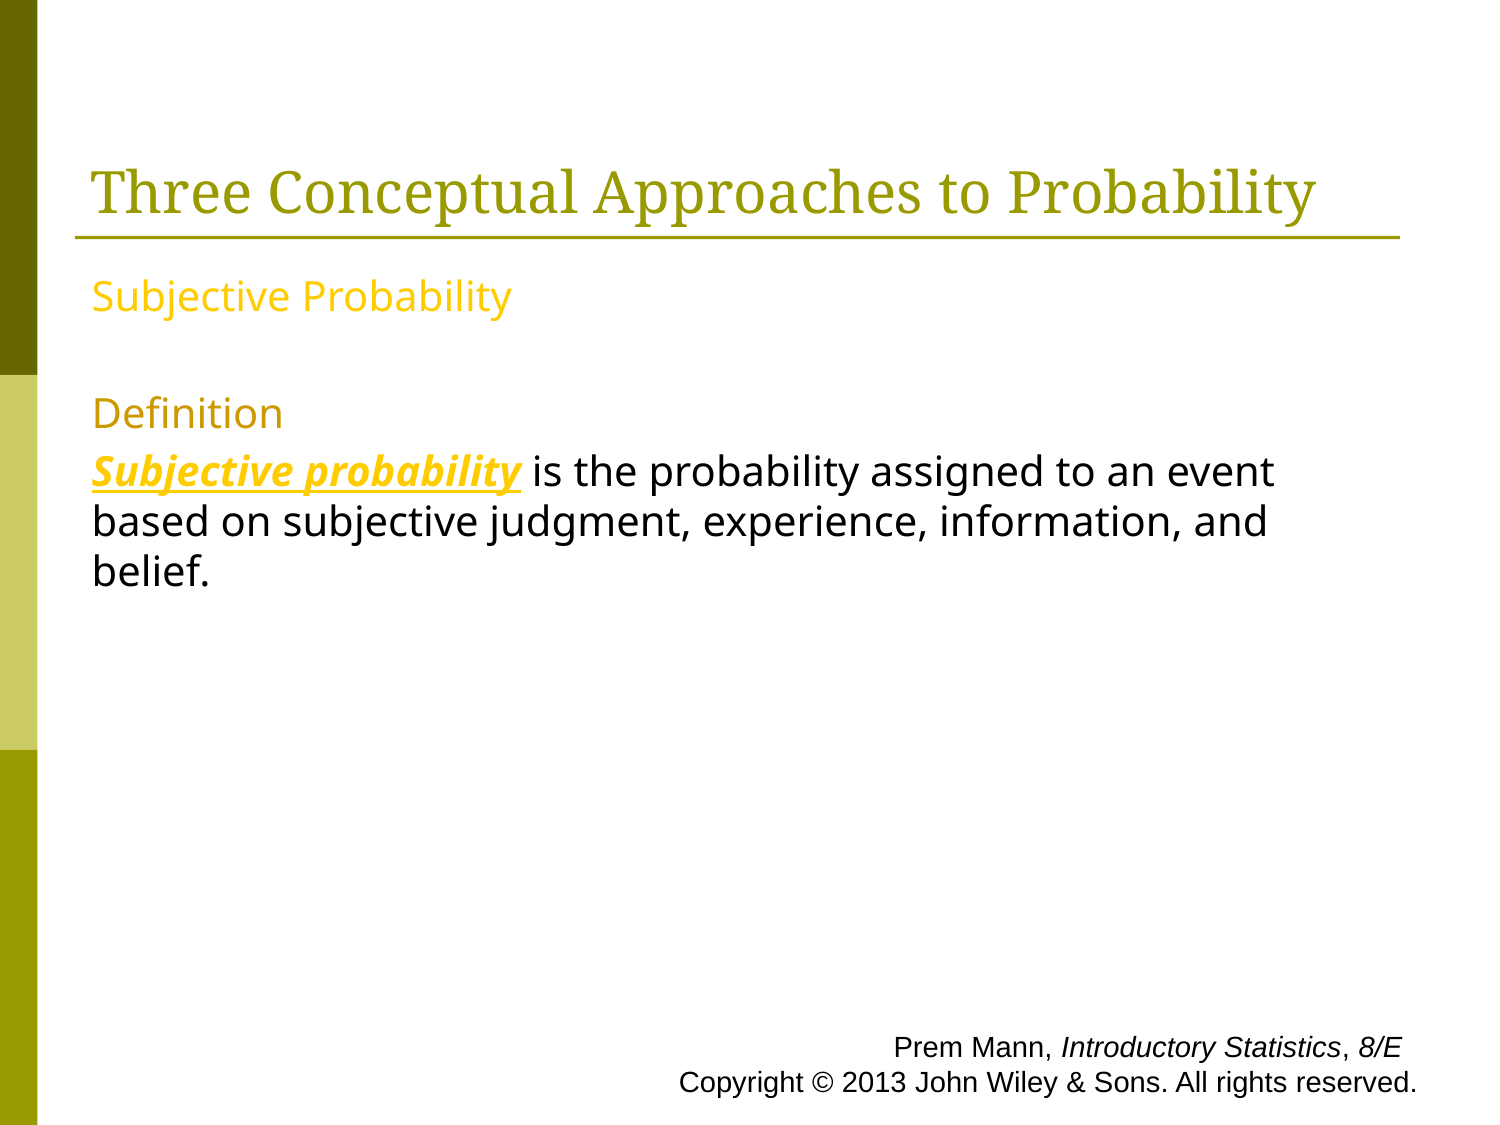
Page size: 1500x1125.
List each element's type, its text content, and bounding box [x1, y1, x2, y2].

list Subjective Probability Definition Subjective probability is the probability assigned to an event based on subjective judgment, experience, information, and belief. [20, 262, 1413, 938]
title Three Conceptual Approaches to Probability [75, 45, 1425, 233]
text_box Prem Mann, Introductory Statistics, 8/E Copyright © 2013 John Wiley & Sons. All rights reserved. [664, 1020, 1449, 1106]
